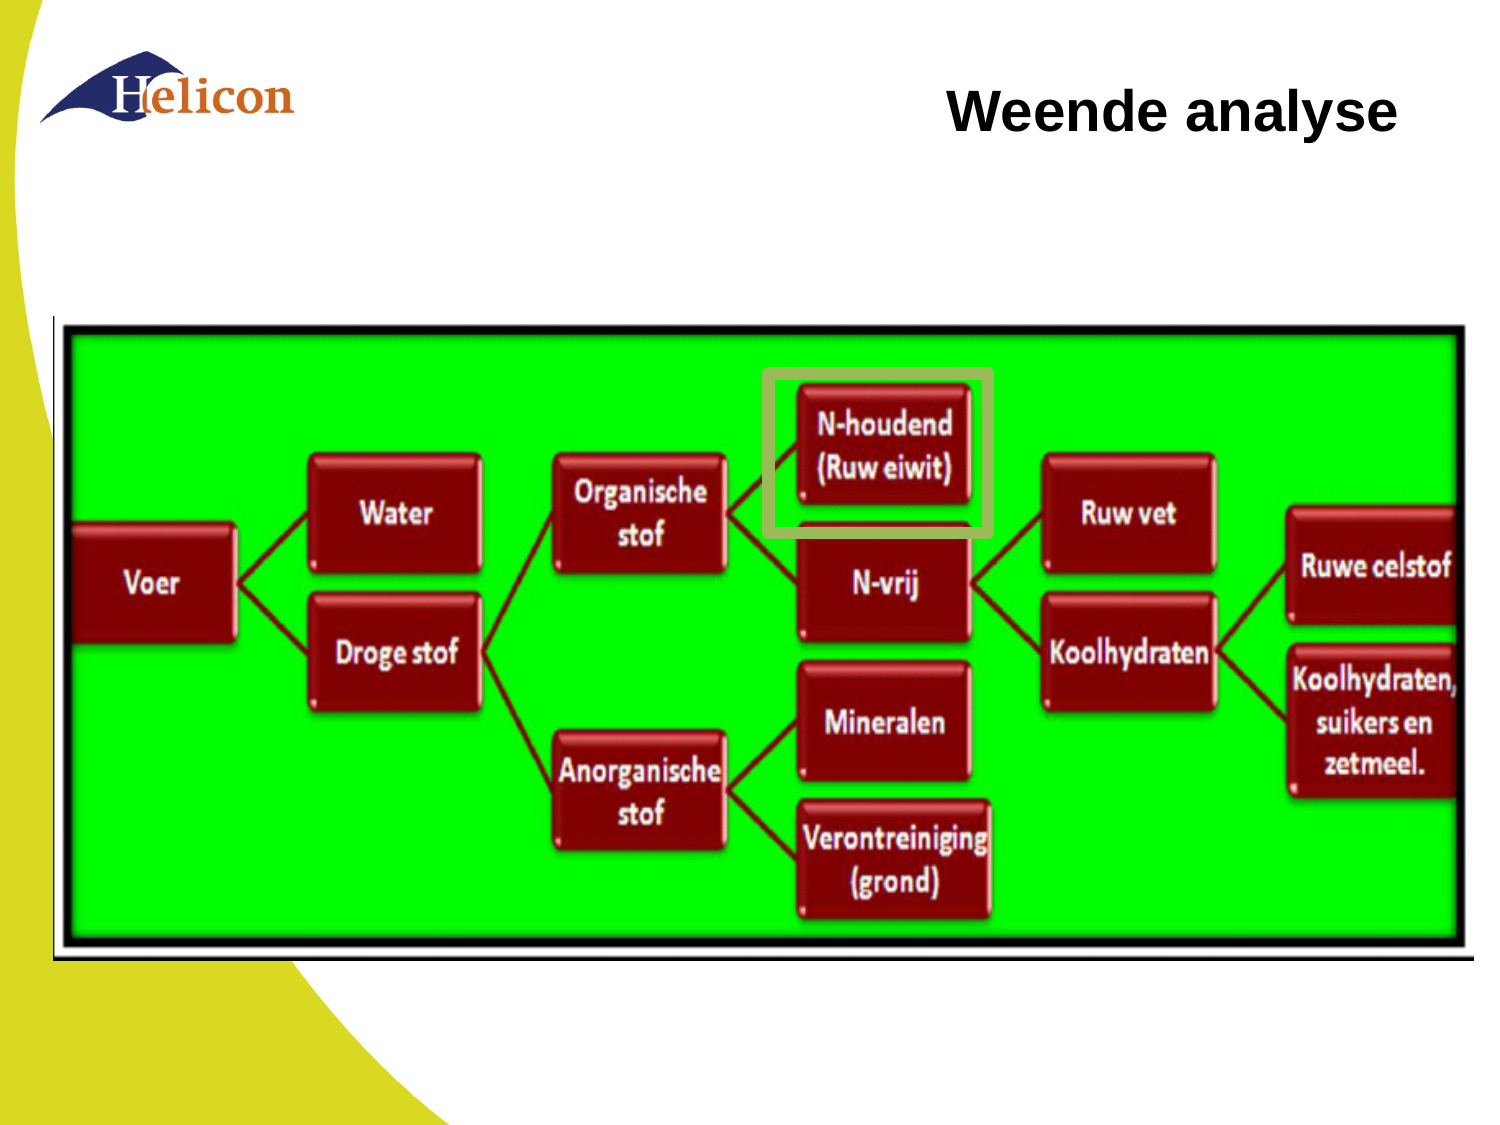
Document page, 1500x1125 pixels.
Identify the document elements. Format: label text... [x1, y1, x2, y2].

title Weende analyse [324, 54, 1415, 161]
picture [0, 0, 1500, 1125]
